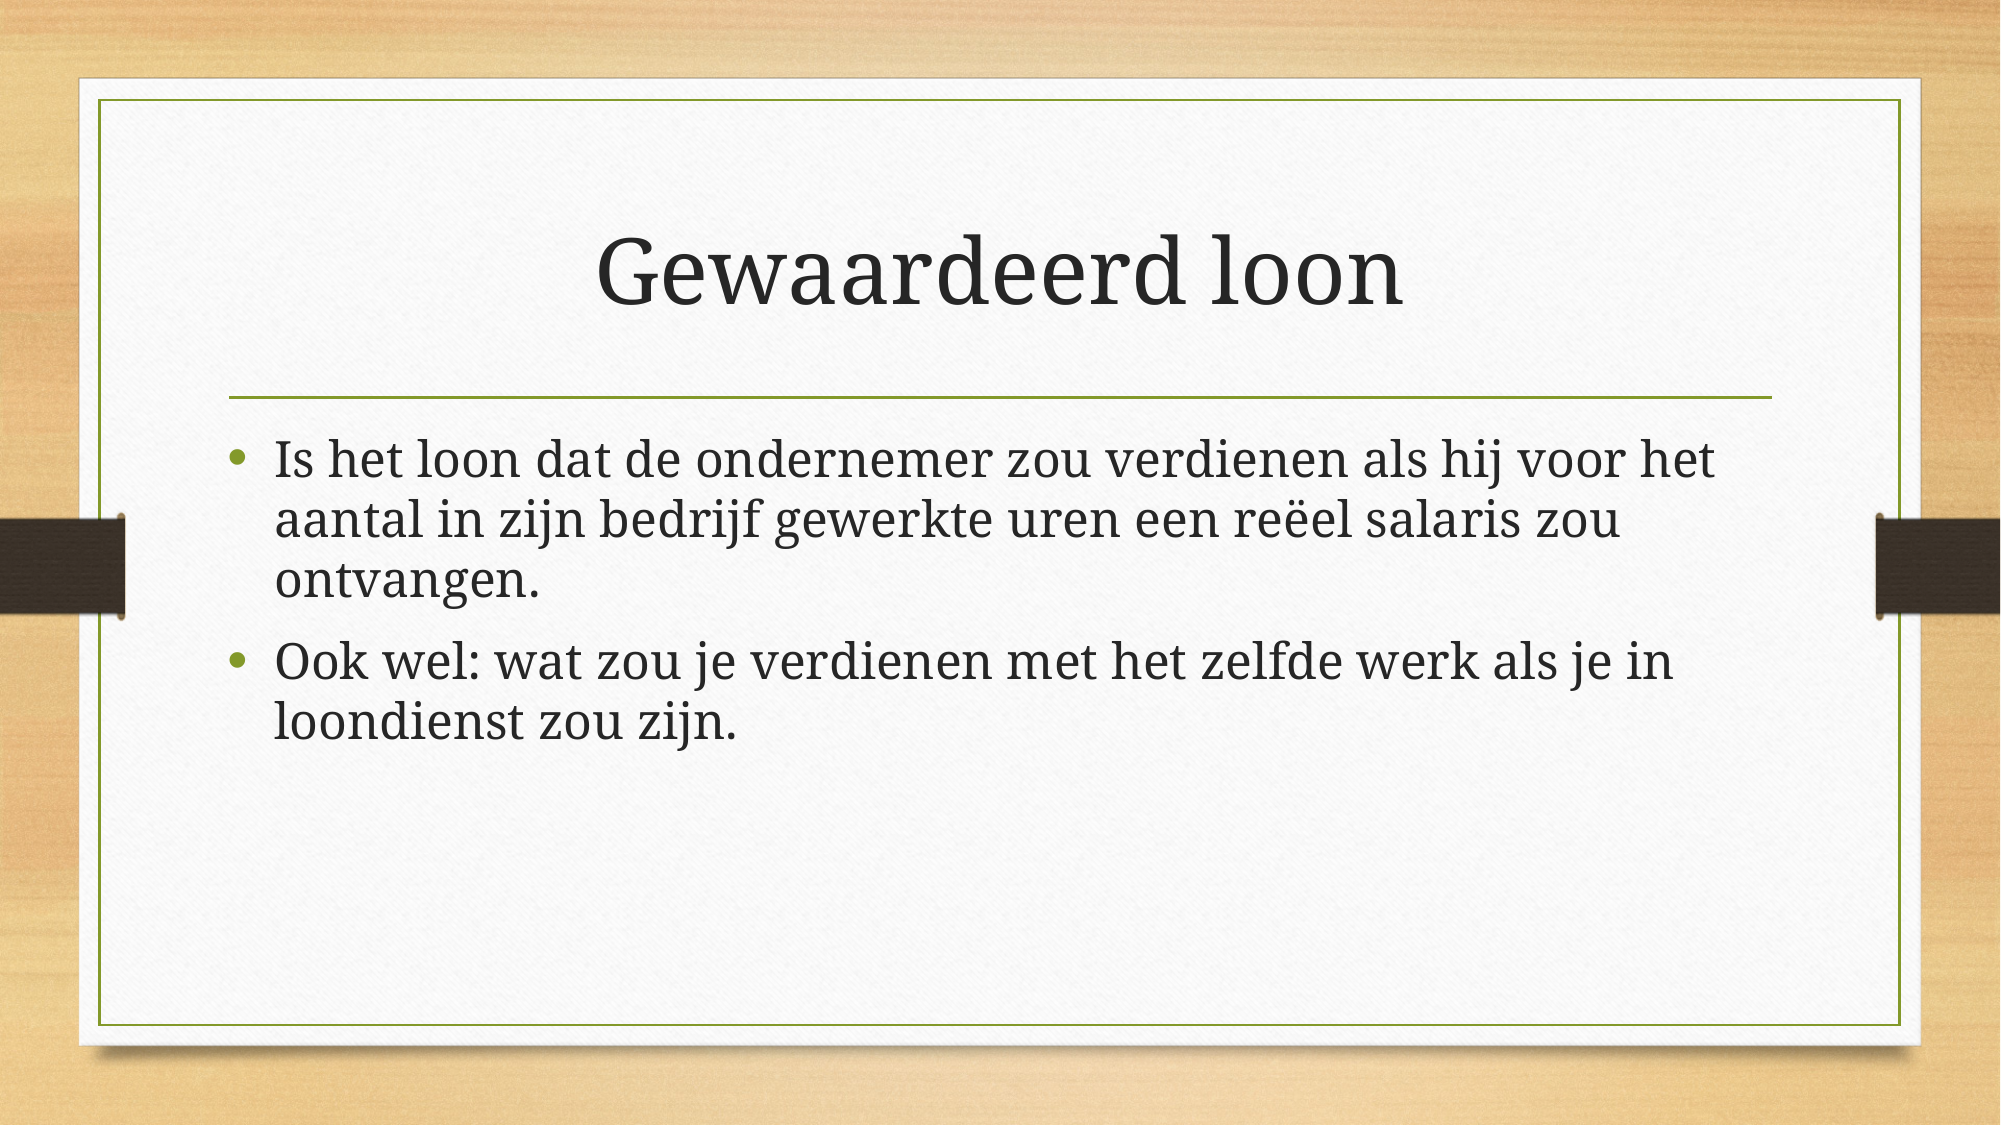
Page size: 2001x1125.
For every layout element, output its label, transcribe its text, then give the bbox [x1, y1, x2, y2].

title Gewaardeerd loon [212, 161, 1788, 375]
list Is het loon dat de ondernemer zou verdienen als hij voor het aantal in zijn bedrijf gewerkte uren een reëel salaris zou ontvangen. Ook wel: wat zou je verdienen met het zelfde werk als je in loondienst zou zijn. [212, 419, 1788, 964]
picture [0, 0, 2001, 1125]
